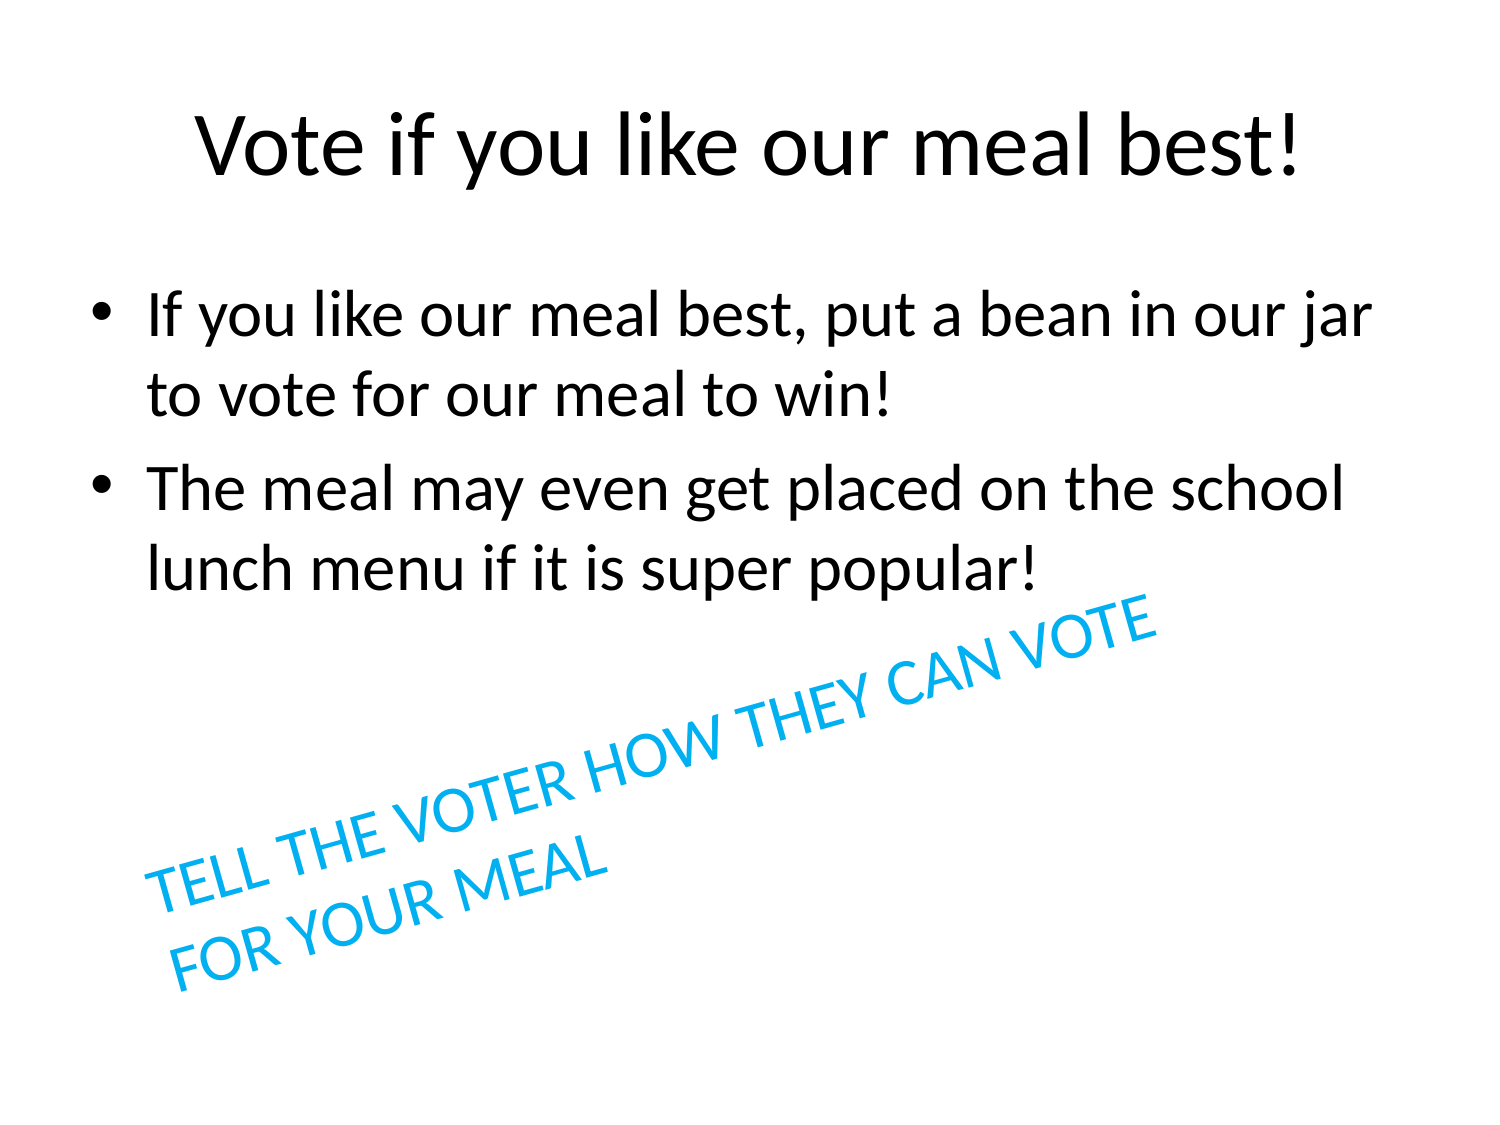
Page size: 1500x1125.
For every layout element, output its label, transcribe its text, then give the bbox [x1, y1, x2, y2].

list If you like our meal best, put a bean in our jar to vote for our meal to win! The meal may even get placed on the school lunch menu if it is super popular! [75, 262, 1425, 1005]
title Vote if you like our meal best! [75, 45, 1425, 233]
text_box TELL THE VOTER HOW THEY CAN VOTE FOR YOUR MEAL [121, 557, 1204, 1018]
